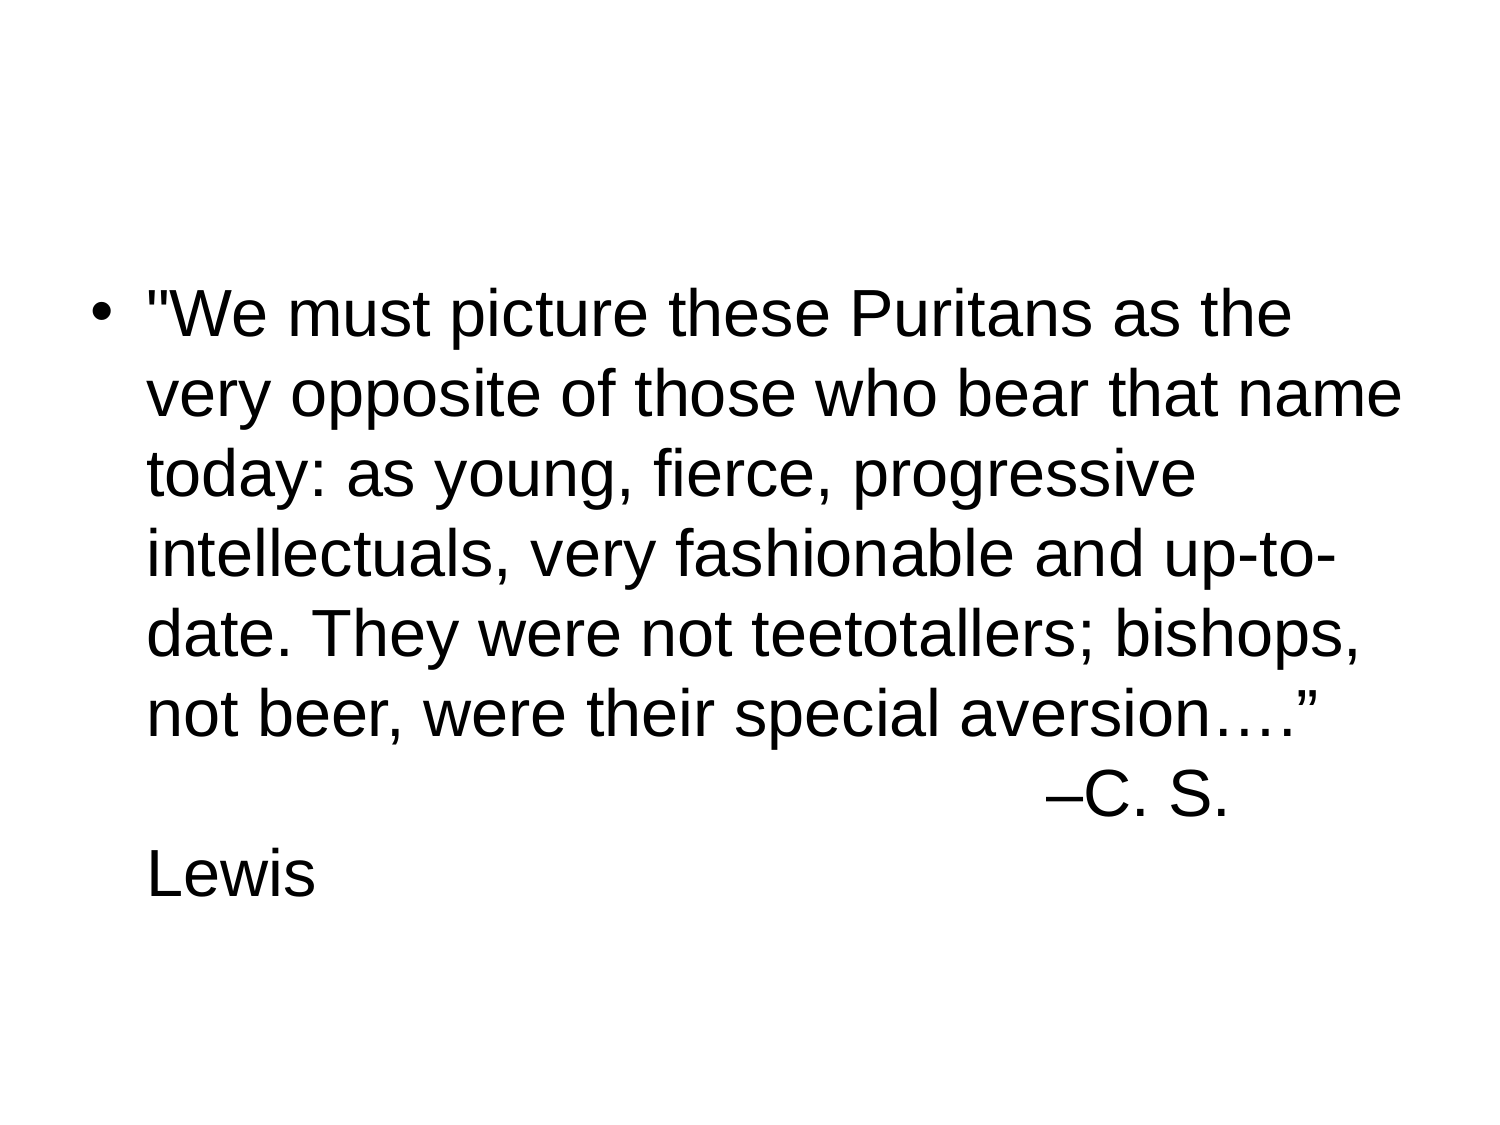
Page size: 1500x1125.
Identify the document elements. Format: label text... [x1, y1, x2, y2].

list "We must picture these Puritans as the very opposite of those who bear that name today: as young, fierce, progressive intellectuals, very fashionable and up-to-date. They were not teetotallers; bishops, not beer, were their special aversion….” –C. S. Lewis [75, 262, 1425, 1005]
